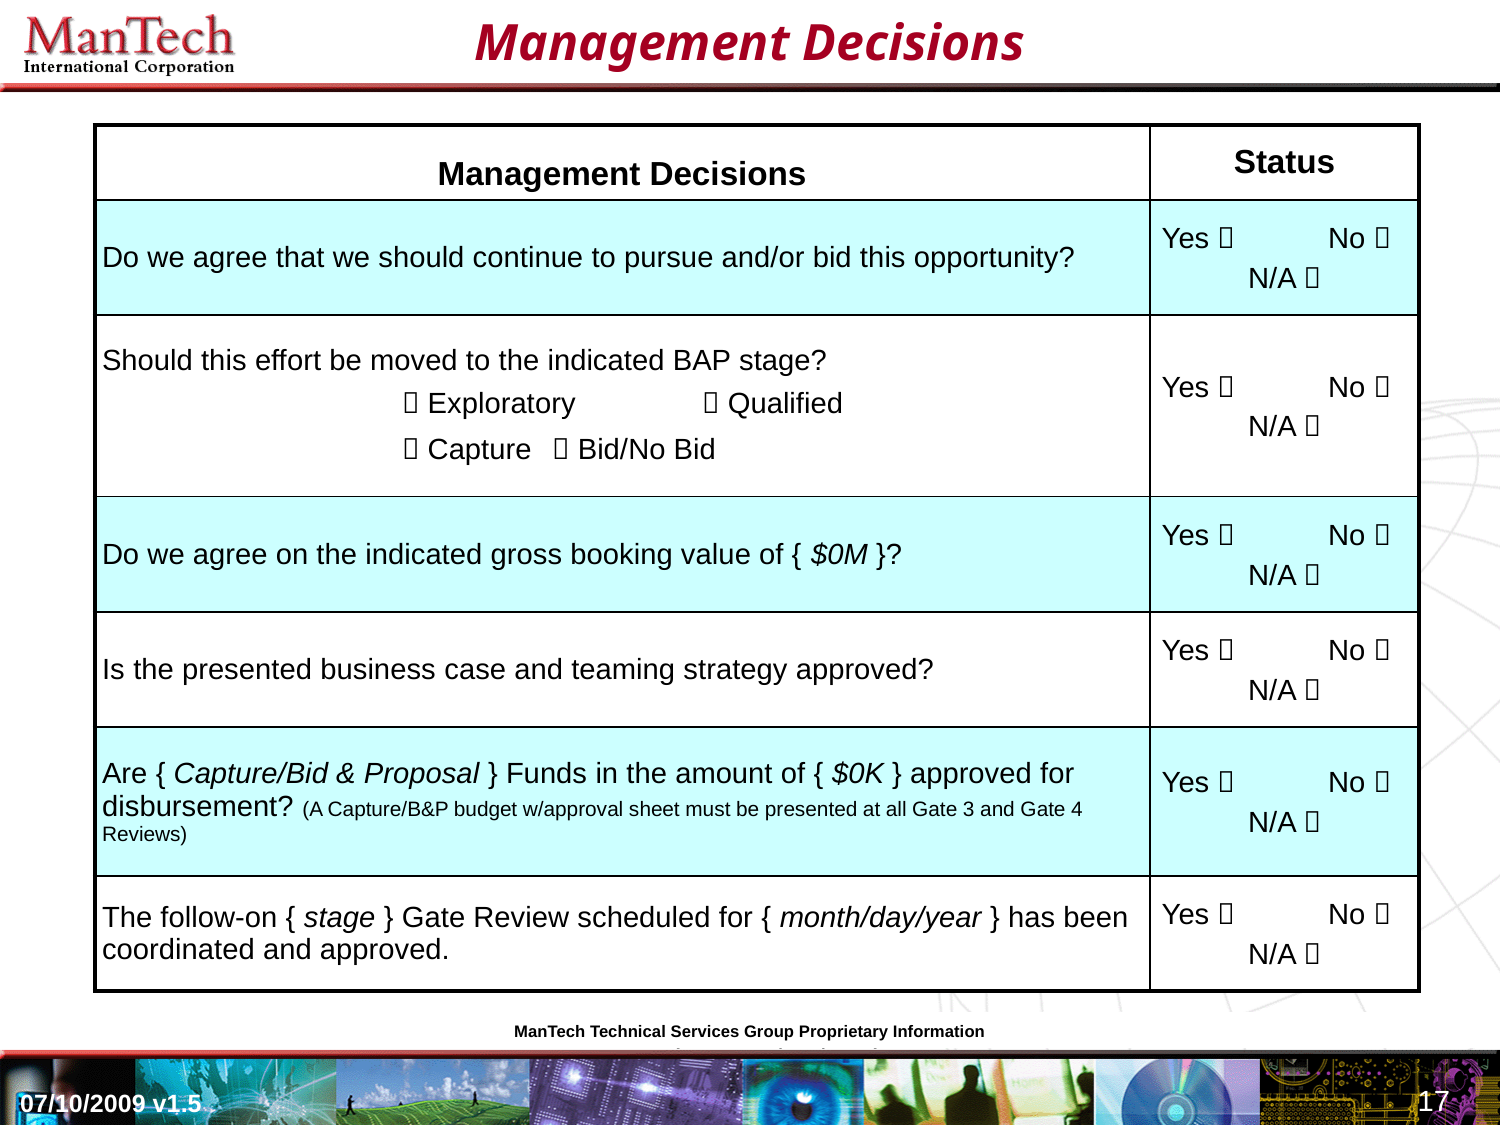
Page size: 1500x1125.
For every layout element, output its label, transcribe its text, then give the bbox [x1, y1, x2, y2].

table_cell Is the presented business case and teaming strategy approved? [97, 613, 1149, 726]
table_cell Yes  No  N/A  [1151, 497, 1417, 611]
table_header Management Decisions [97, 127, 1149, 199]
table_cell Yes  No  N/A  [1151, 728, 1417, 875]
table_cell Do we agree on the indicated gross booking value of { $0M }? [97, 497, 1149, 611]
table_cell Should this effort be moved to the indicated BAP stage?  Exploratory  Qualified  Capture  Bid/No Bid [97, 316, 1149, 496]
text_box Management Decisions [0, 1, 1500, 80]
table_header Status [1151, 127, 1417, 199]
table_cell Yes  No  N/A  [1151, 201, 1417, 314]
table_cell Yes  No  N/A  [1151, 613, 1417, 726]
text_box ManTech Technical Services Group Proprietary Information [0, 1012, 1500, 1048]
table_cell Yes  No  N/A  [1151, 316, 1417, 496]
table_cell Yes  No  N/A  [1151, 877, 1417, 989]
table_cell Are { Capture/Bid & Proposal } Funds in the amount of { $0K } approved for disbursement? (A Capture/B&P budget w/approval sheet must be presented at all Gate 3 and Gate 4 Reviews) [97, 728, 1149, 875]
table_cell Do we agree that we should continue to pursue and/or bid this opportunity? [97, 201, 1149, 314]
table_cell The follow-on { stage } Gate Review scheduled for { month/day/year } has been coordinated and approved. [97, 877, 1149, 989]
